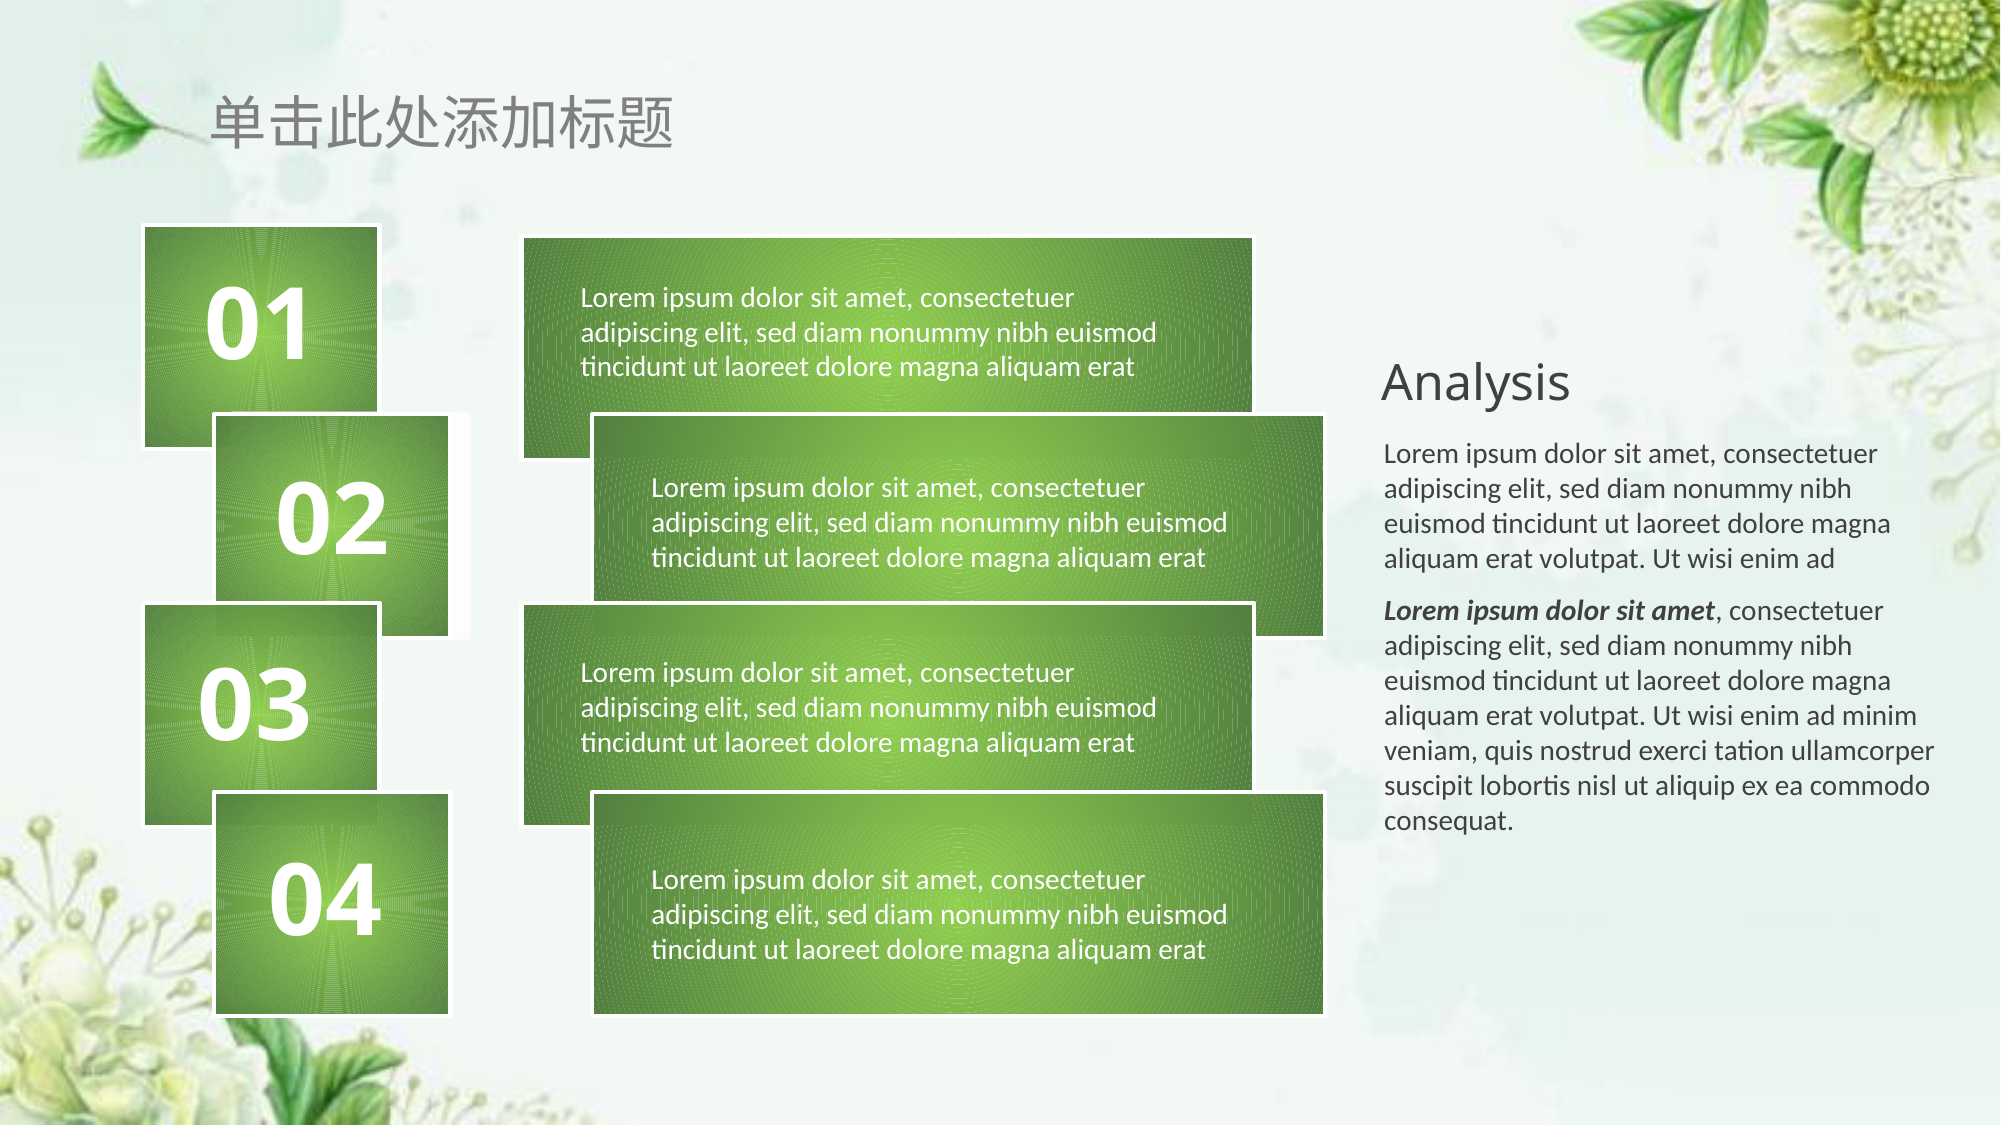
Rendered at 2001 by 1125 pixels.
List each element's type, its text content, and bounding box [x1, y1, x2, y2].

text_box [214, 791, 451, 1017]
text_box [521, 236, 1254, 461]
text_box 单击此处添加标题 [194, 79, 690, 164]
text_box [143, 224, 380, 450]
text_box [592, 791, 1325, 1017]
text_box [214, 413, 451, 639]
text_box Analysis [1366, 343, 1587, 418]
text_box Lorem ipsum dolor sit amet, consectetuer adipiscing elit, sed diam nonummy nibh euismod tincidunt ut laoreet dolore magna aliquam erat volutpat. Ut wisi enim ad minim veniam, quis nostrud exerci tation ullamcorper suscipit lobortis nisl ut aliquip ex ea commodo consequat. [1369, 583, 1967, 844]
picture [0, 0, 2001, 1125]
text_box Lorem ipsum dolor sit amet, consectetuer adipiscing elit, sed diam nonummy nibh euismod tincidunt ut laoreet dolore magna aliquam erat volutpat. Ut wisi enim ad [1369, 427, 1967, 583]
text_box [521, 602, 1254, 828]
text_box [592, 413, 1325, 639]
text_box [143, 602, 380, 828]
